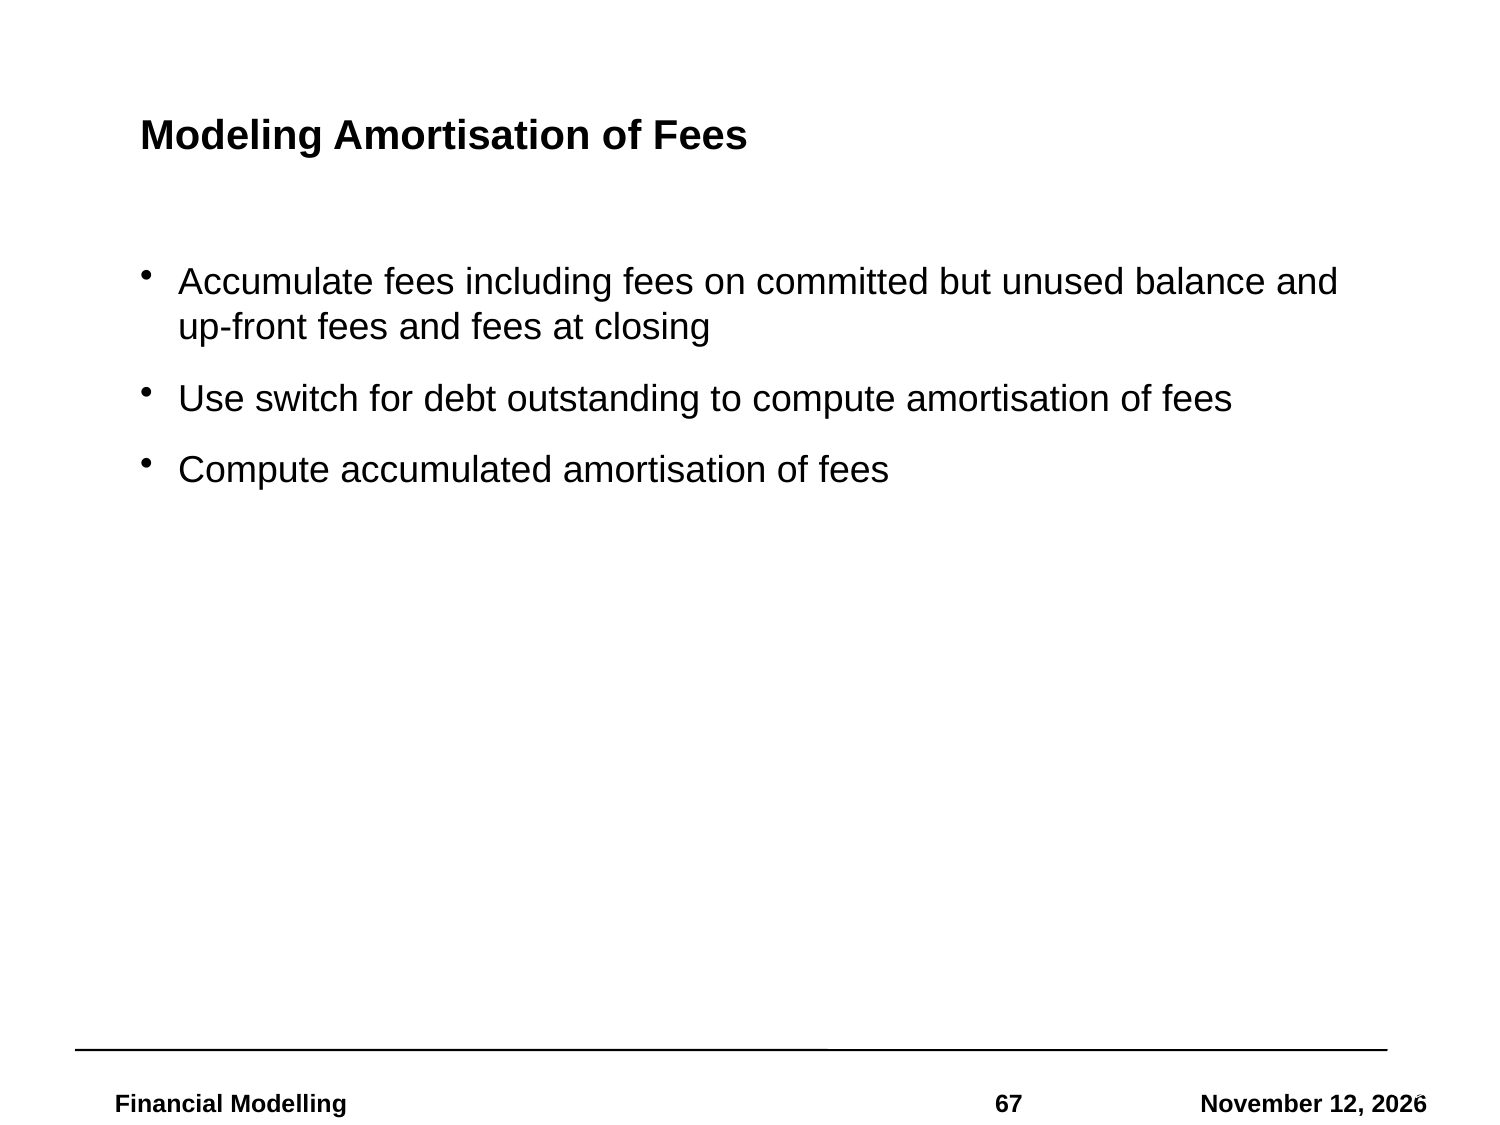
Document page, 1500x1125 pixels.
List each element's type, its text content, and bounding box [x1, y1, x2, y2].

list Accumulate fees including fees on committed but unused balance and up-front fees and fees at closing Use switch for debt outstanding to compute amortisation of fees Compute accumulated amortisation of fees [124, 249, 1413, 1001]
title Modeling Amortisation of Fees [124, 99, 1413, 226]
